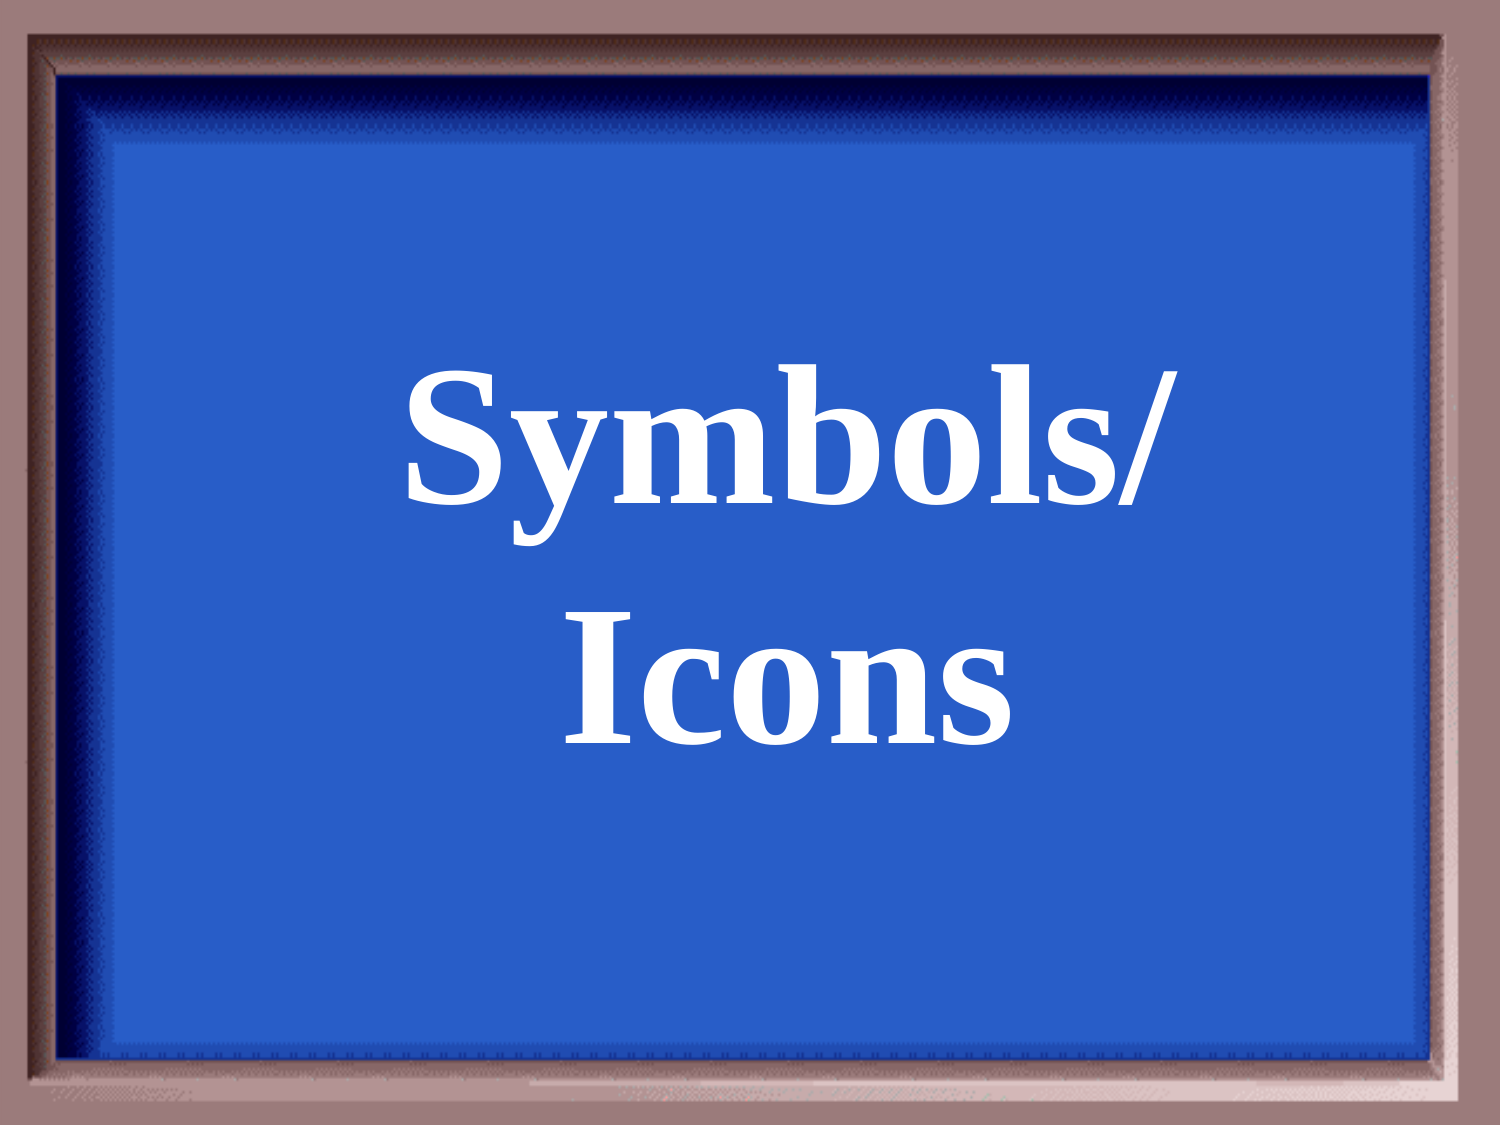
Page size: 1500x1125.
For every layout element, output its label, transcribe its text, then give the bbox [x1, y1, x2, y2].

title Symbols/ Icons [150, 450, 1425, 638]
picture [0, 0, 1500, 1125]
